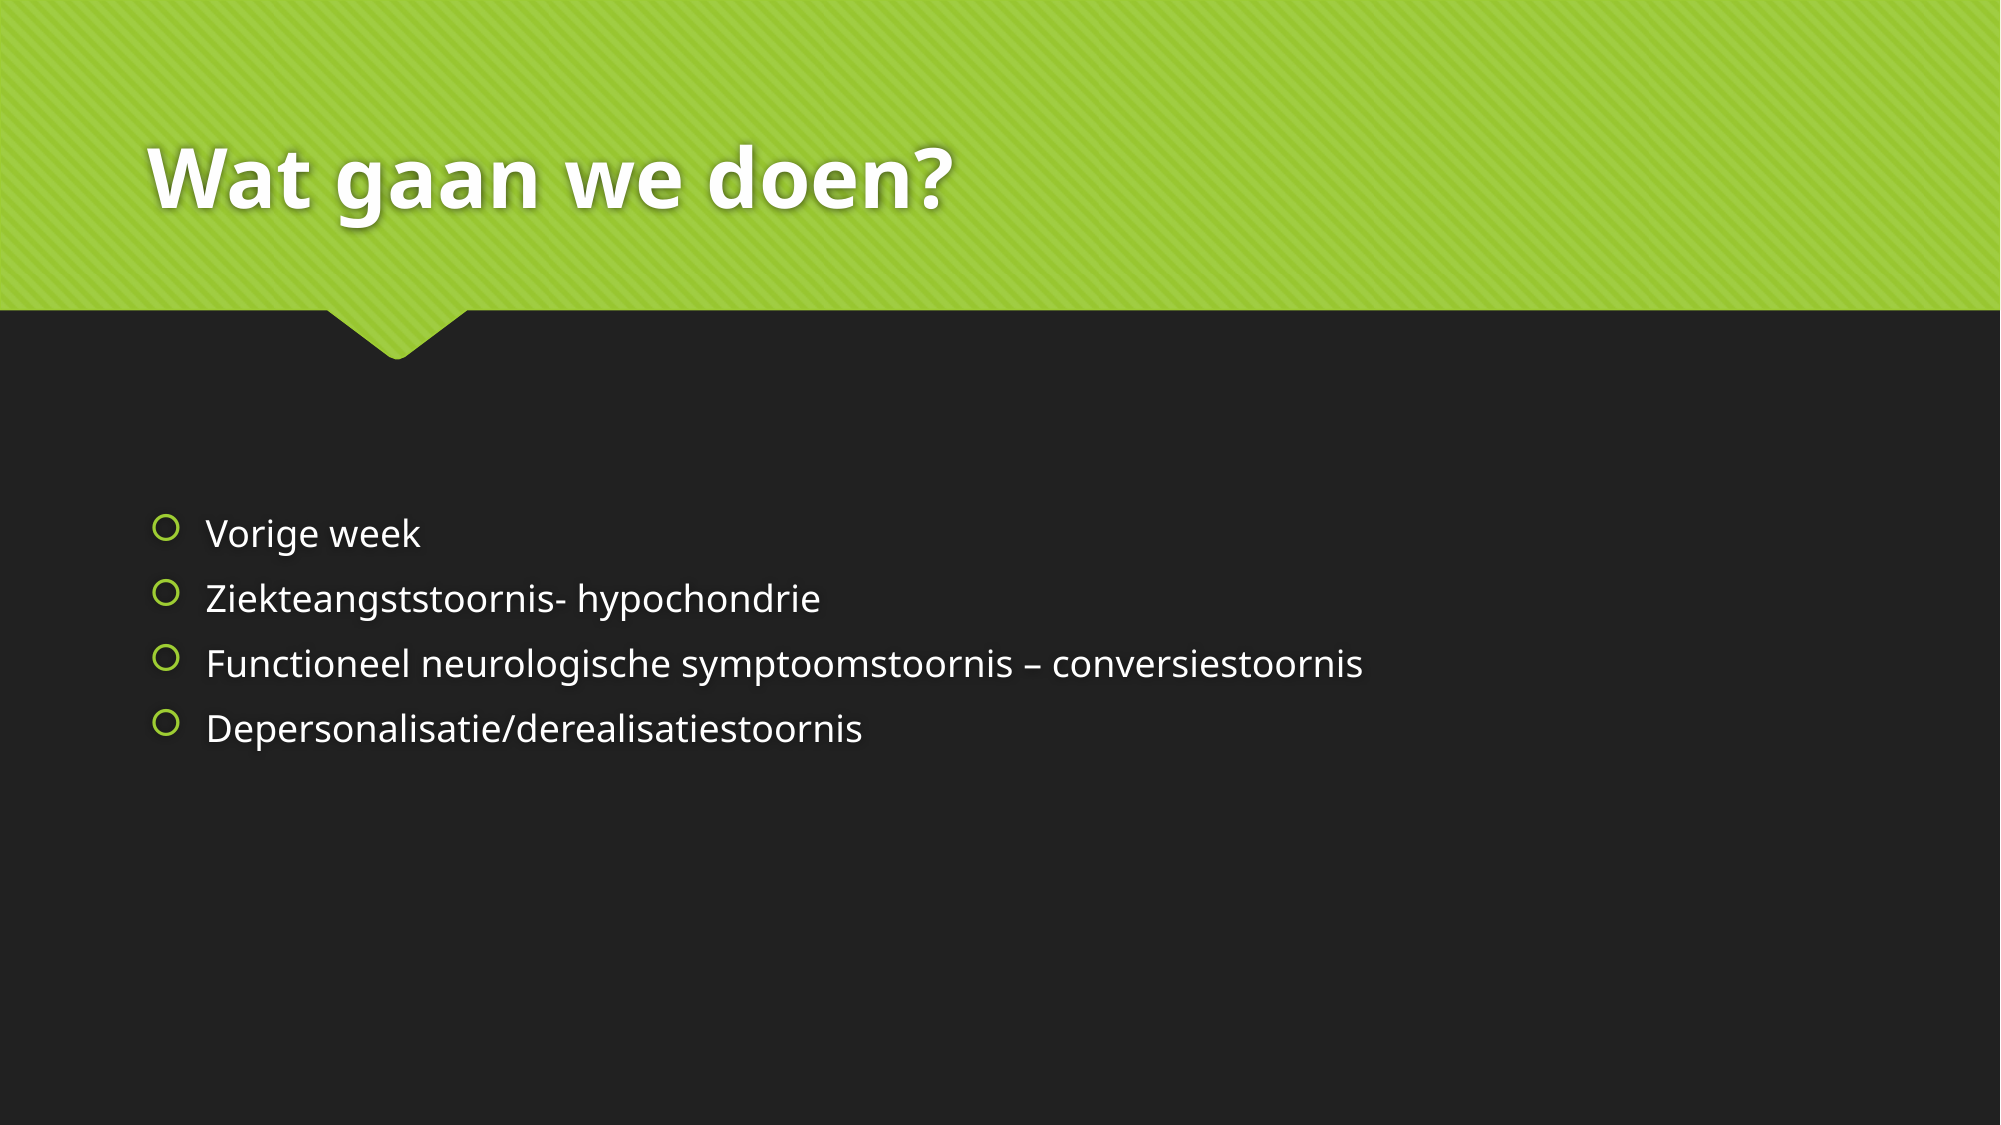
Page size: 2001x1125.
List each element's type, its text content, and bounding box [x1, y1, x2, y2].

list Vorige week Ziekteangststoornis- hypochondrie Functioneel neurologische symptoomstoornis – conversiestoornis Depersonalisatie/derealisatiestoornis [134, 364, 1866, 962]
title Wat gaan we doen? [132, 73, 1868, 233]
